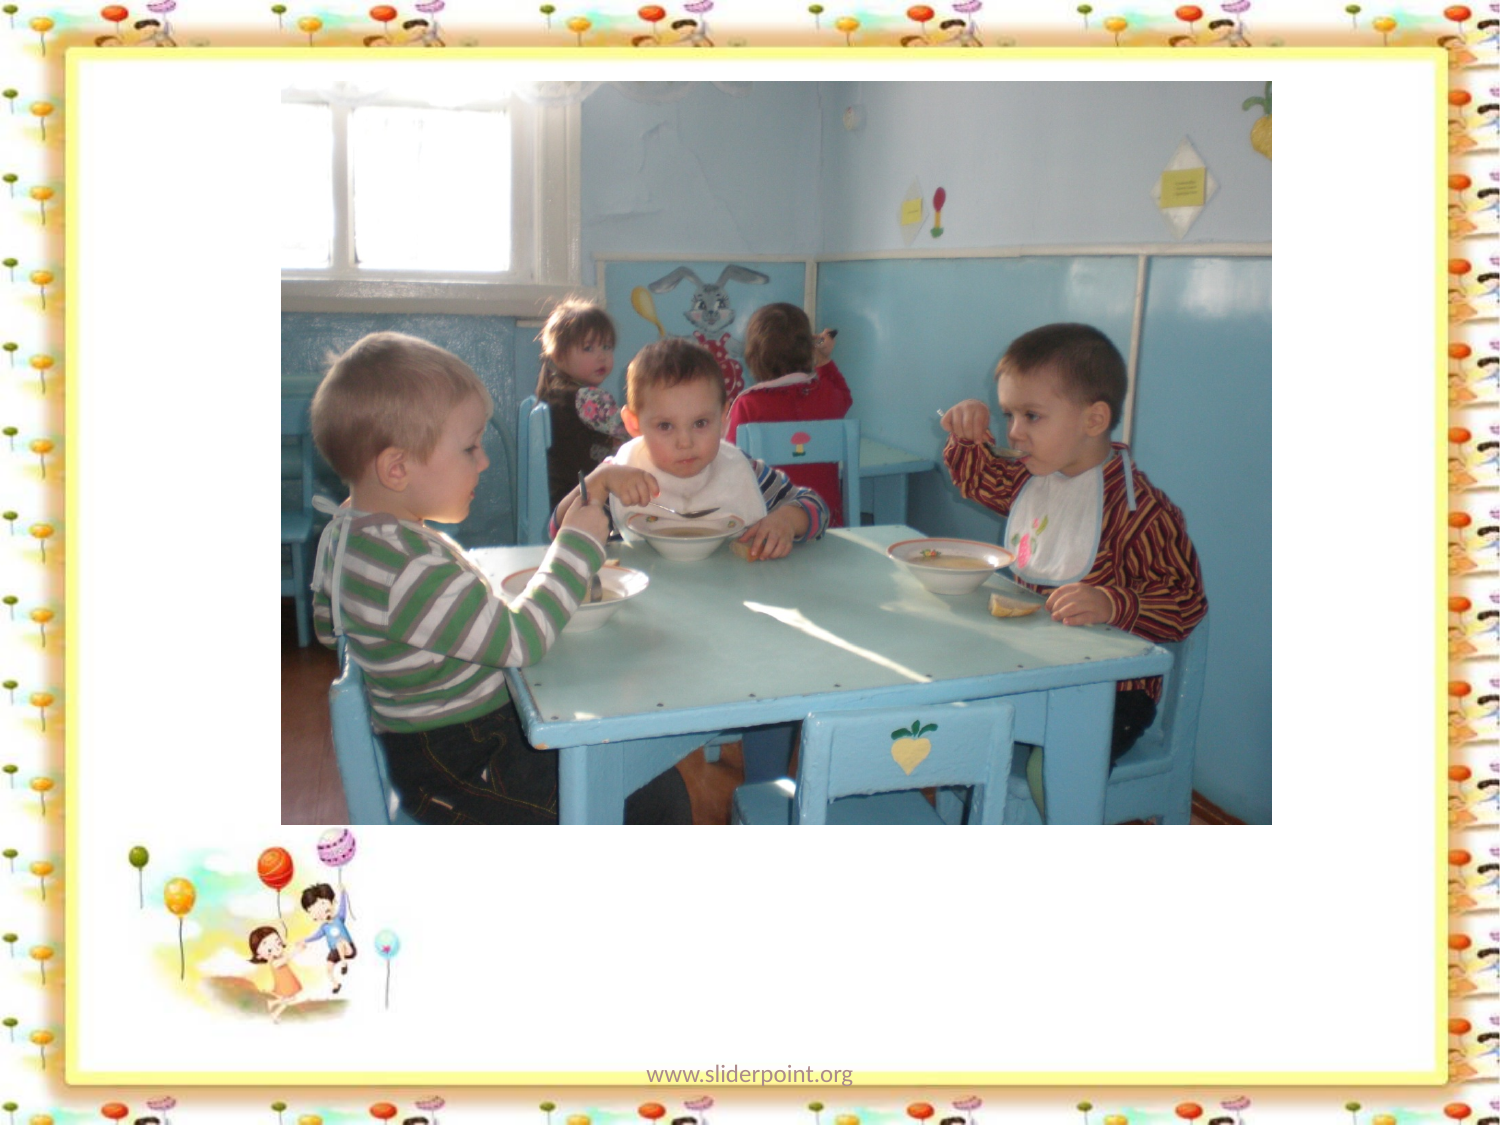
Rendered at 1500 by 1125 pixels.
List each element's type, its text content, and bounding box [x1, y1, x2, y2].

picture [0, 0, 1500, 1125]
footer www.sliderpoint.org [512, 1042, 988, 1103]
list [280, 81, 1272, 825]
